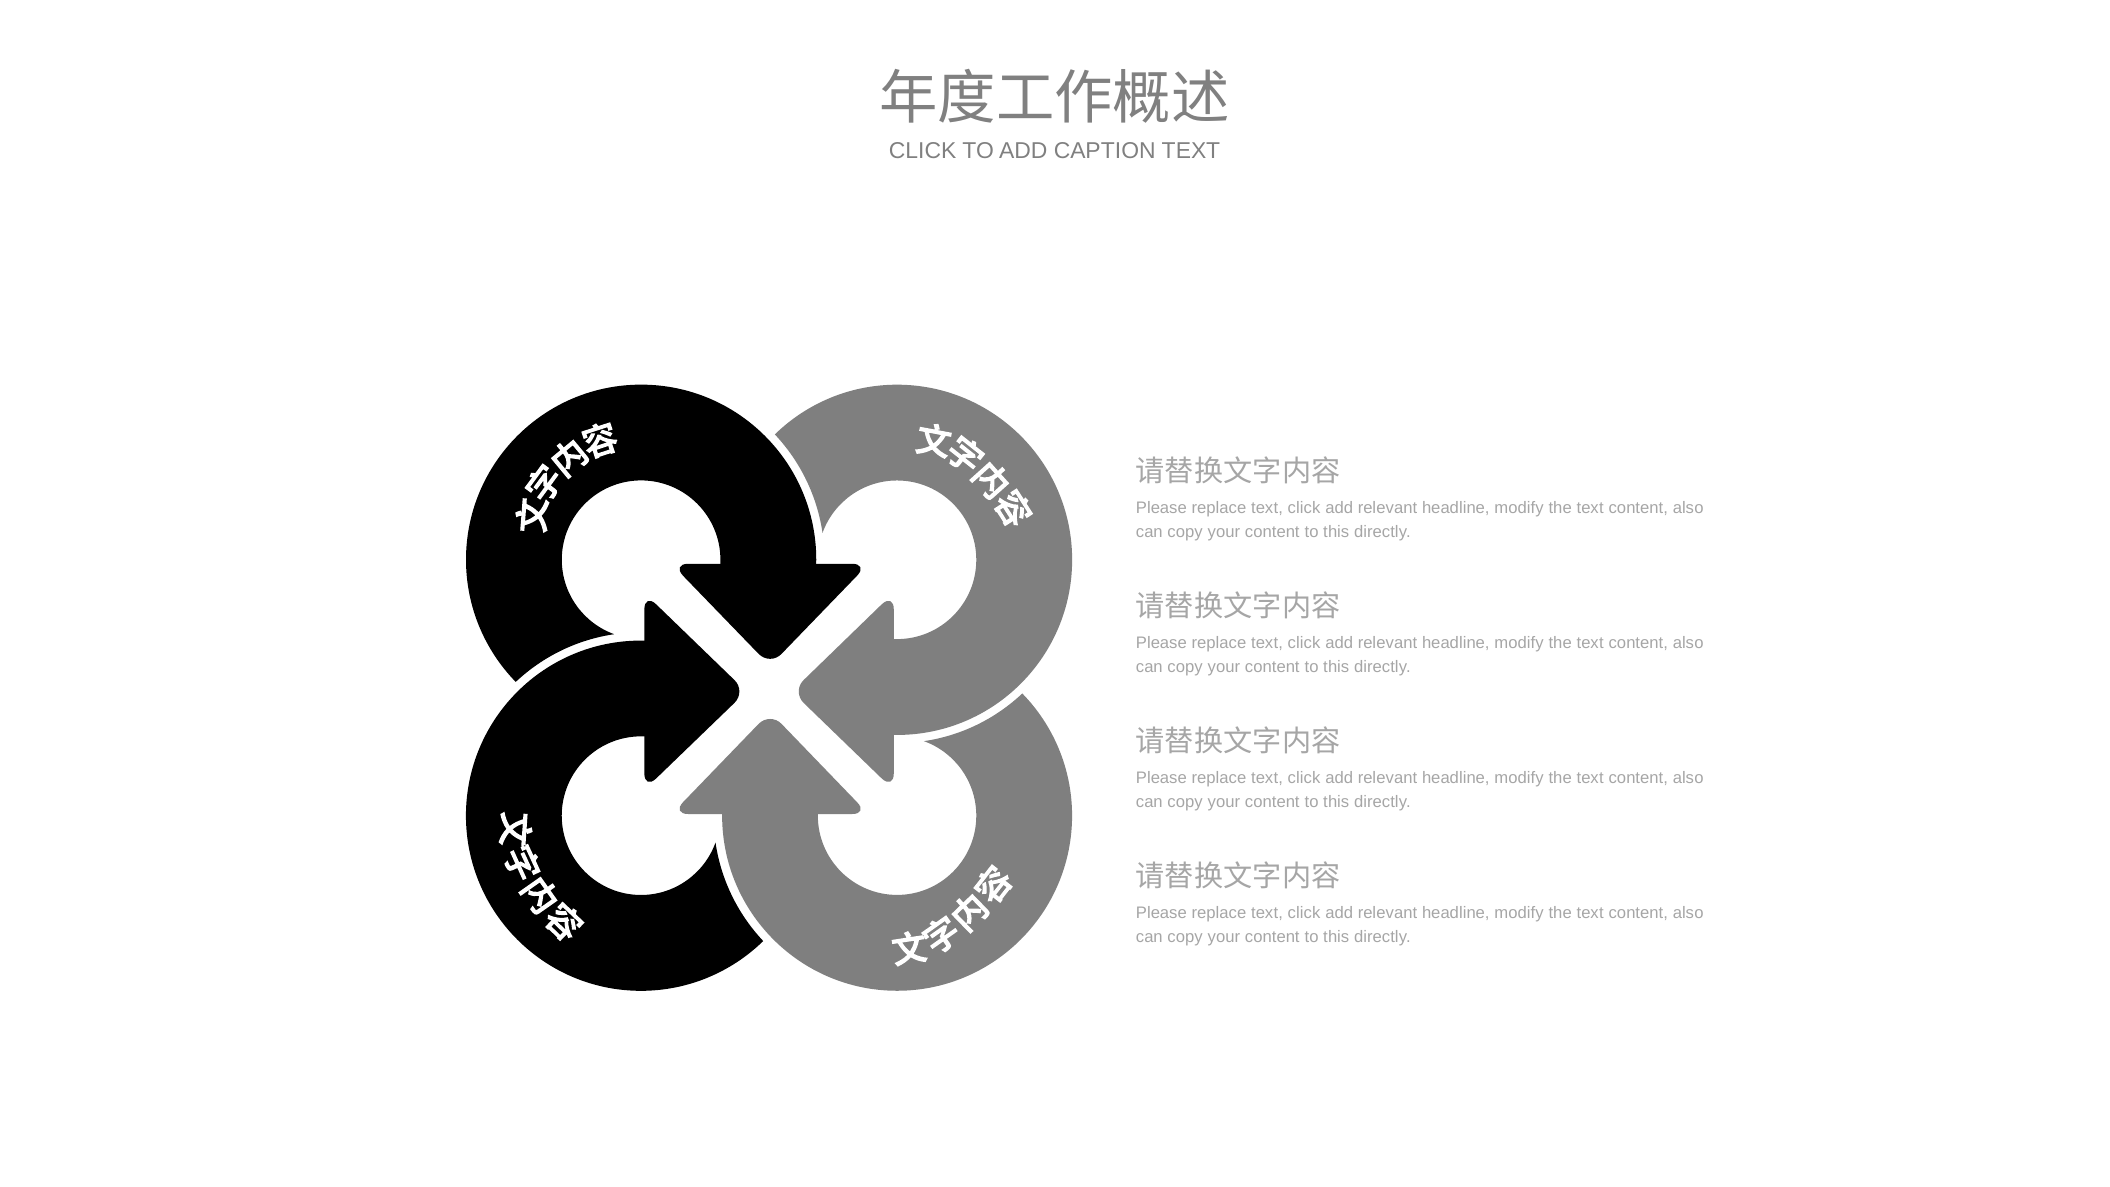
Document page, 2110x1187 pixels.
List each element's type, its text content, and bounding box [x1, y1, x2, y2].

text_box CLICK TO ADD CAPTION TEXT [865, 135, 1245, 163]
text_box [1135, 580, 1728, 674]
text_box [1135, 444, 1728, 539]
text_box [1135, 850, 1728, 945]
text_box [465, 384, 1073, 991]
text_box 年度工作概述 [865, 60, 1245, 131]
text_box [1135, 715, 1728, 810]
